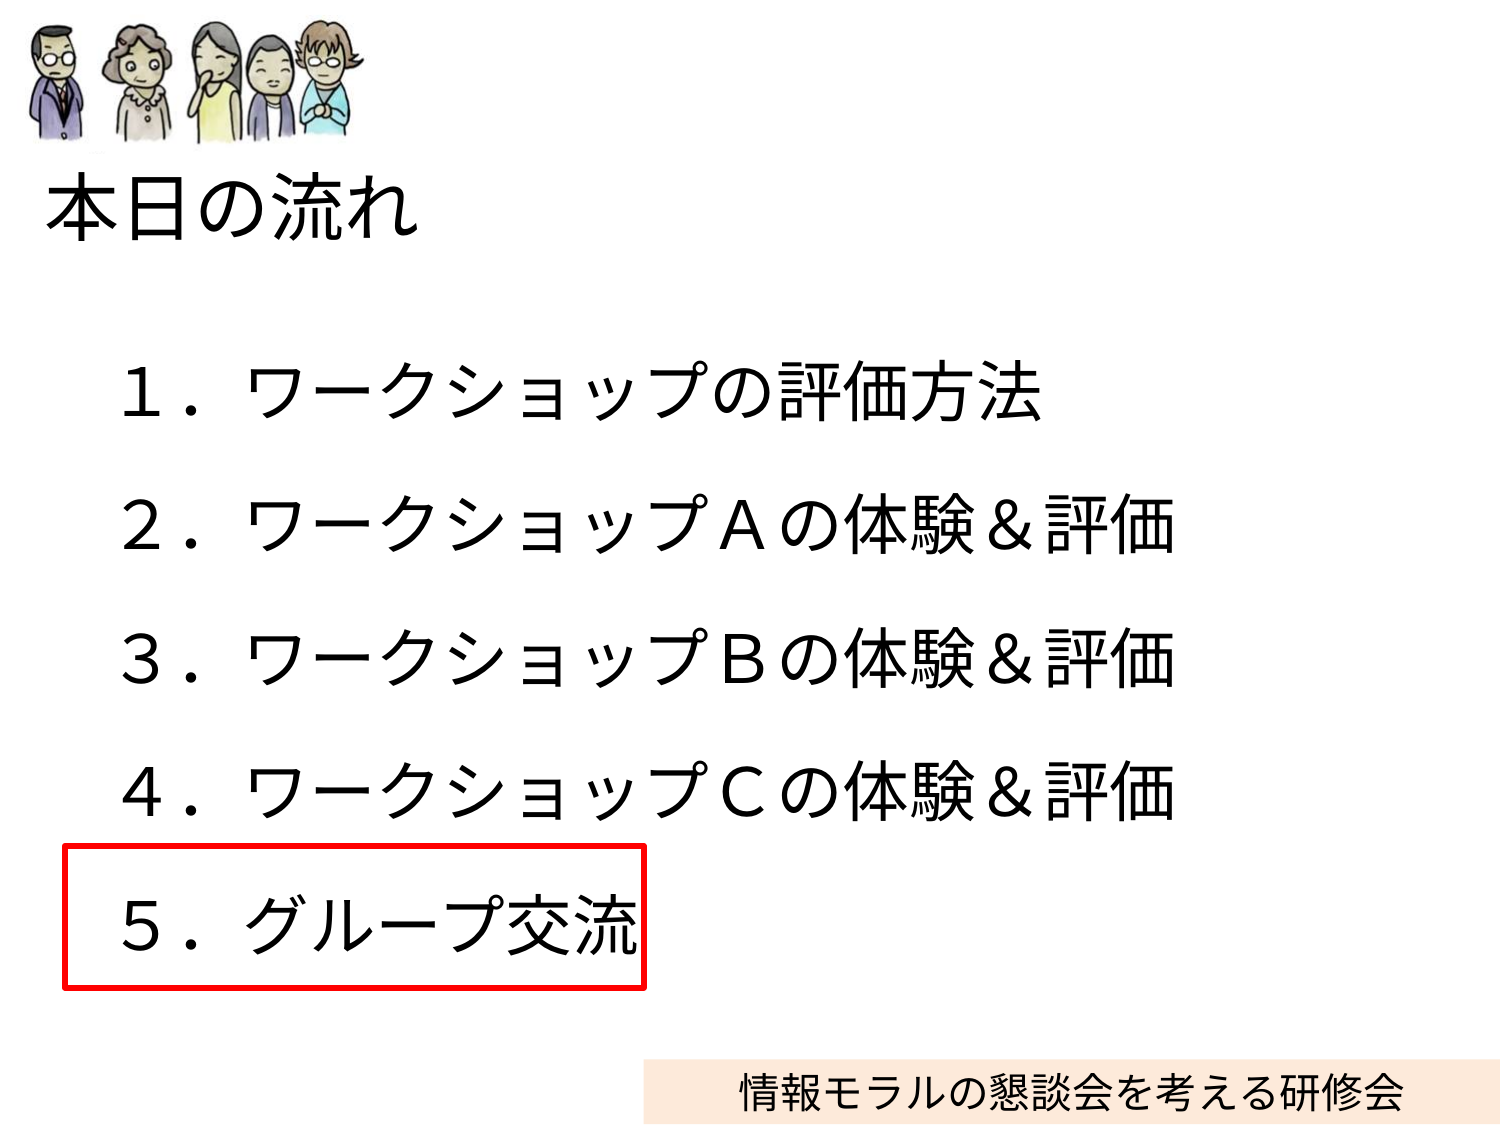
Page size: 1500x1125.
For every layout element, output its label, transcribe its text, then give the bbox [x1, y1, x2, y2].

text_box 情報モラルの懇談会を考える研修会 [643, 1059, 1500, 1125]
text_box １．ワークショップの評価方法 ２．ワークショップＡの体験＆評価 ３．ワークショップＢの体験＆評価 ４．ワークショップＣの体験＆評価 ５．グループ交流 [93, 302, 1424, 1012]
text_box [63, 844, 646, 990]
picture [0, 0, 381, 154]
text_box 本日の流れ [29, 153, 668, 259]
